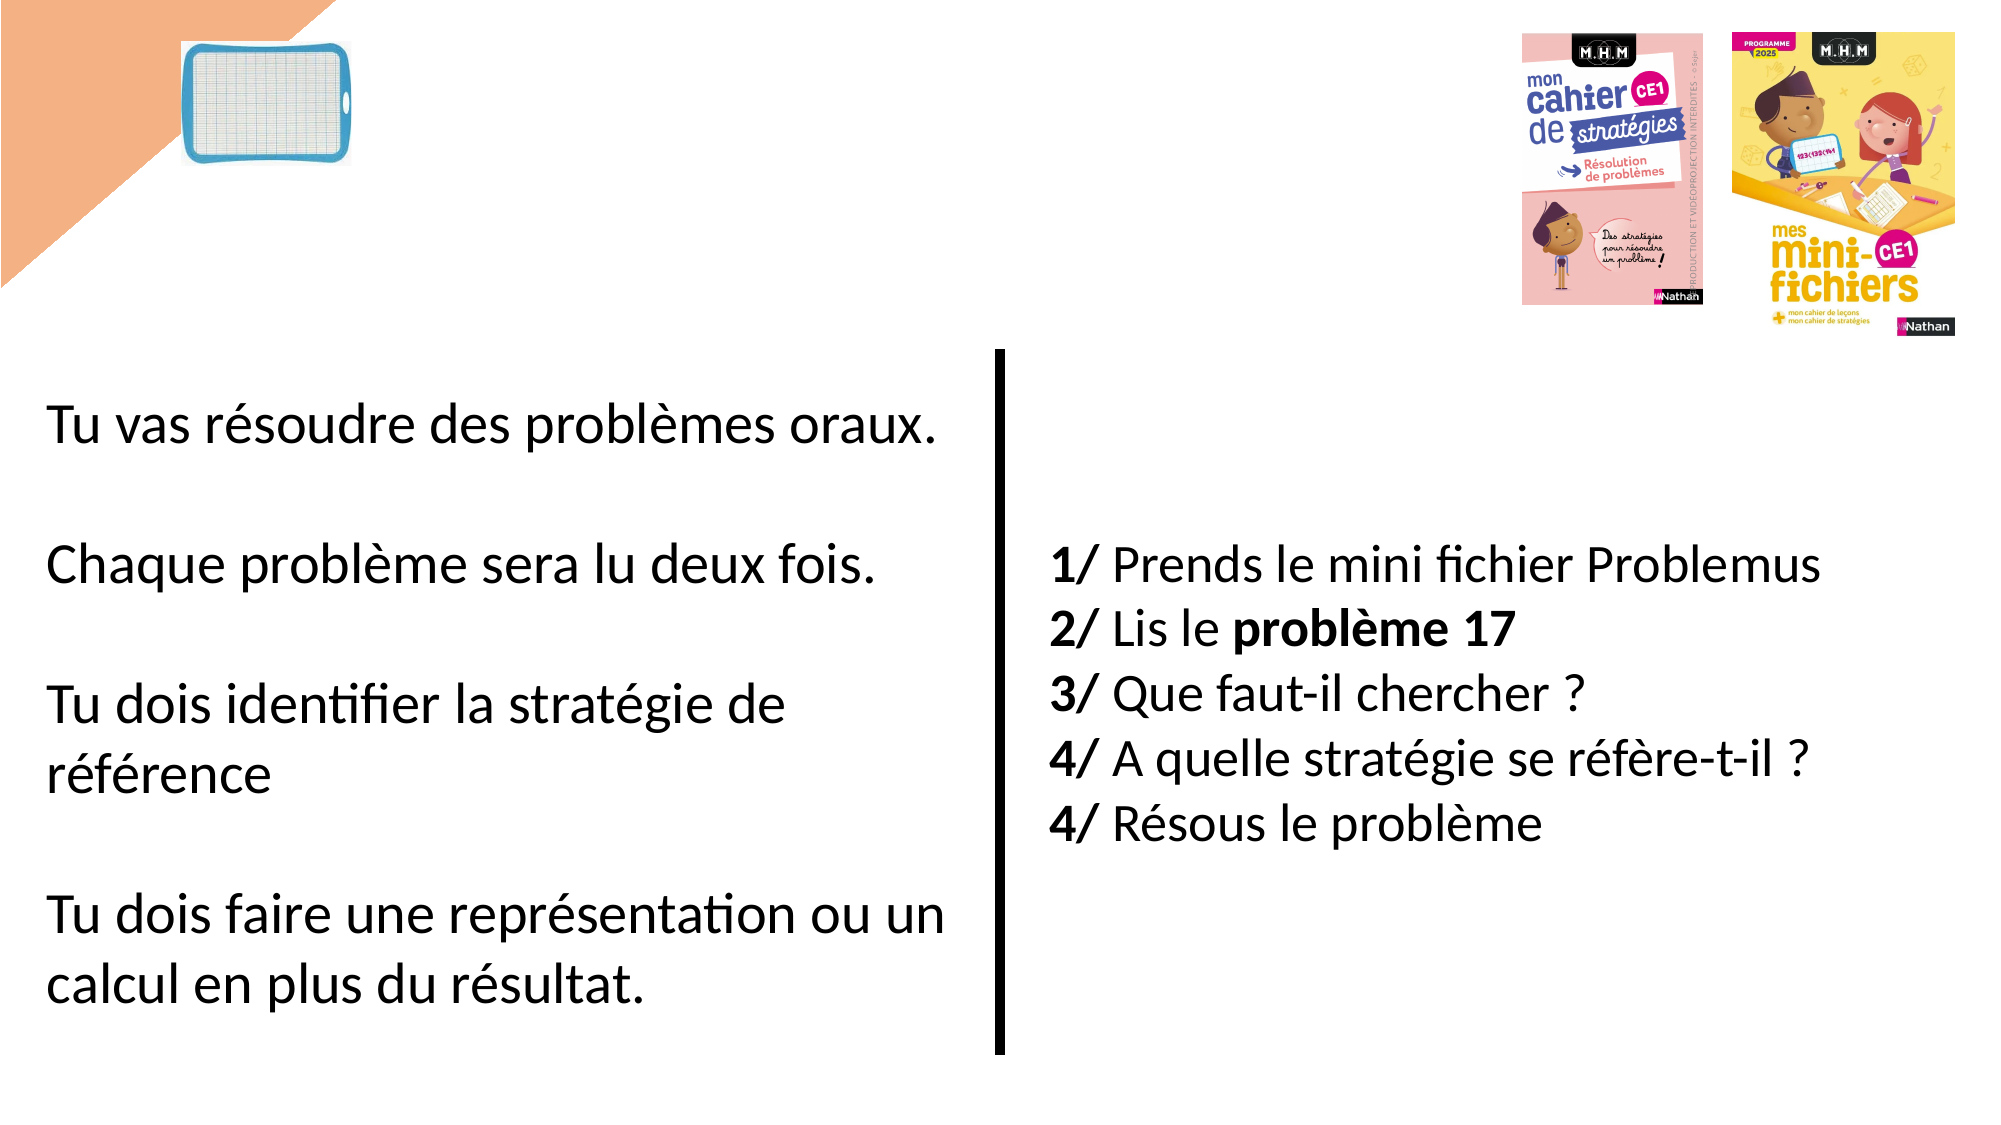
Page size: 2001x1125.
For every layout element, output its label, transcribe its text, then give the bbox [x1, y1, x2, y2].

picture [180, 41, 352, 166]
picture [1732, 32, 1955, 343]
text_box [0, 0, 337, 290]
text_box Tu vas résoudre des problèmes oraux. Chaque problème sera lu deux fois. Tu dois identifier la stratégie de référence Tu dois faire une représentation ou un calcul en plus du résultat. [32, 378, 966, 1023]
text_box 1/ Prends le mini fichier Problemus 2/ Lis le problème 17 3/ Que faut-il chercher ? 4/ A quelle stratégie se réfère-t-il ? 4/ Résous le problème [1034, 520, 1955, 860]
picture [1522, 32, 1703, 305]
